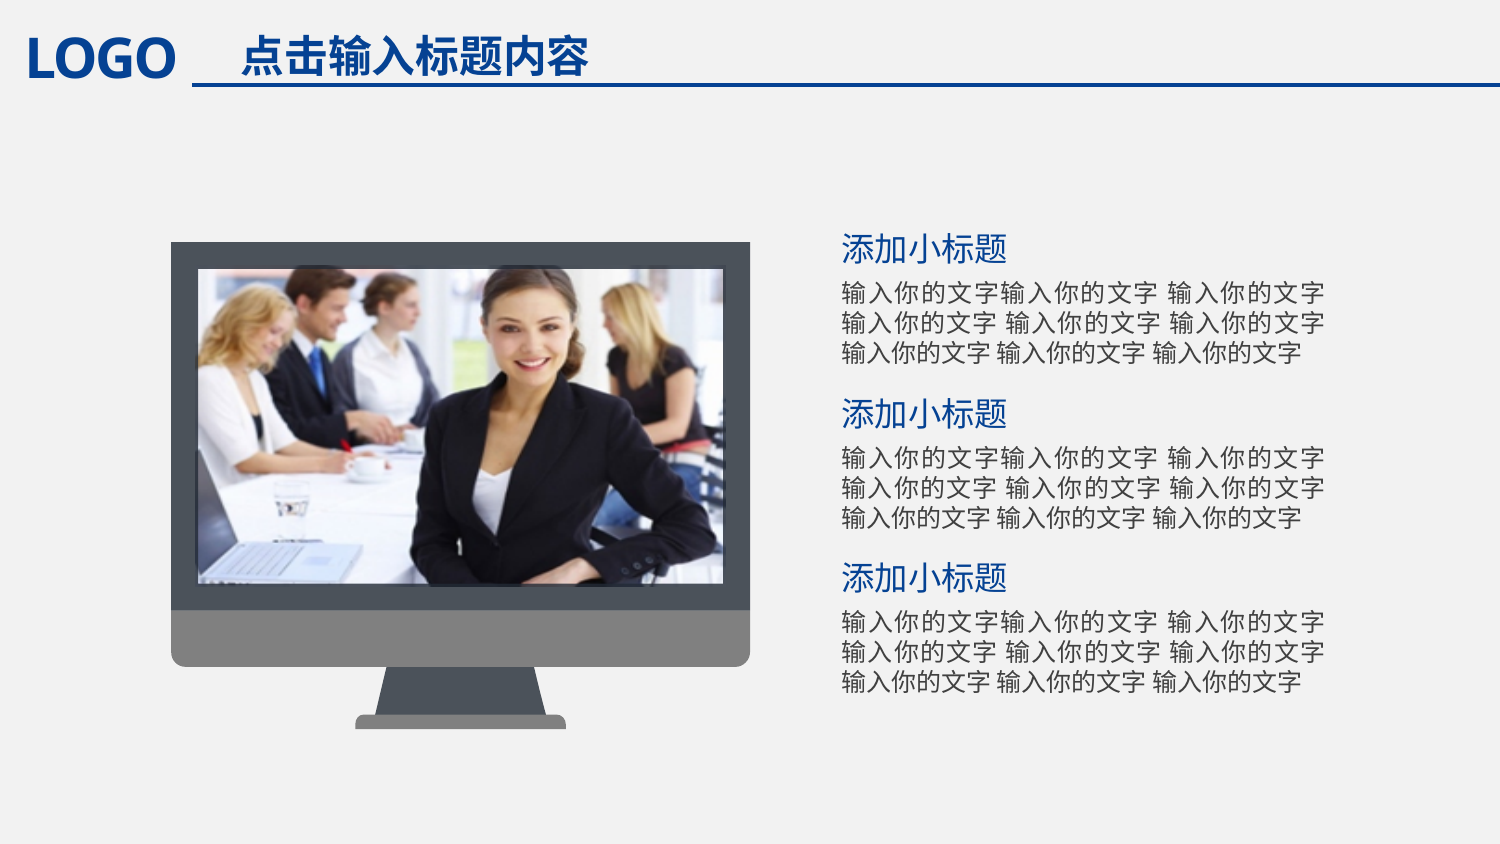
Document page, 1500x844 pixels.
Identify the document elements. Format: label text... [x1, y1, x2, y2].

text_box 添加小标题 [826, 386, 1048, 441]
text_box 输入你的文字输入你的文字 输入你的文字 输入你的文字 输入你的文字 输入你的文字 输入你的文字 输入你的文字 输入你的文字 [826, 598, 1341, 704]
text_box 输入你的文字输入你的文字 输入你的文字 输入你的文字 输入你的文字 输入你的文字 输入你的文字 输入你的文字 输入你的文字 [826, 435, 1341, 540]
text_box 输入你的文字输入你的文字 输入你的文字 输入你的文字 输入你的文字 输入你的文字 输入你的文字 输入你的文字 输入你的文字 [826, 270, 1341, 375]
text_box 添加小标题 [826, 549, 1048, 605]
text_box 点击输入标题内容 [213, 21, 618, 85]
text_box LOGO [9, 14, 219, 97]
text_box 添加小标题 [826, 220, 1048, 276]
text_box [171, 241, 750, 729]
